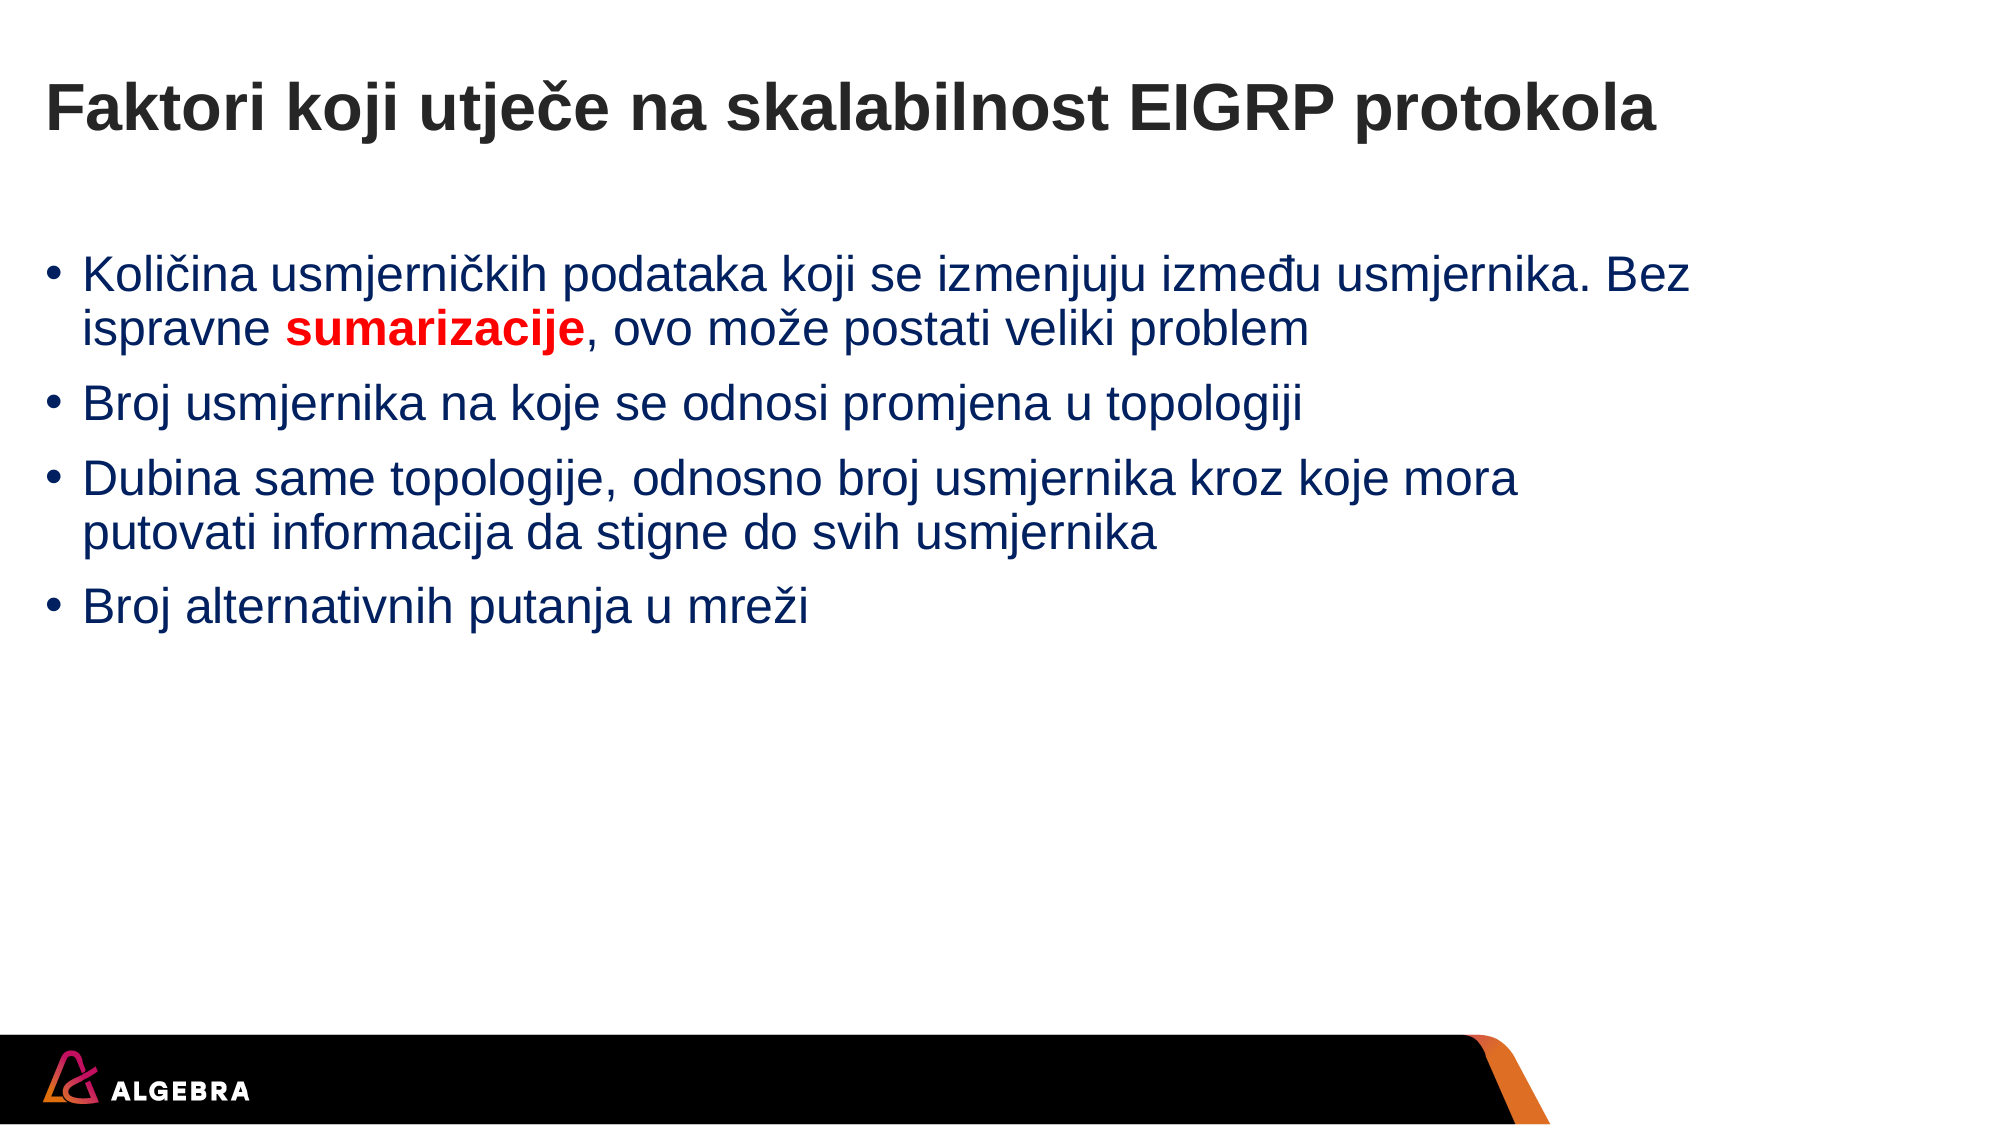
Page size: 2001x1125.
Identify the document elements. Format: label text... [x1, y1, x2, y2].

picture [0, 1034, 1733, 1125]
title Faktori koji utječe na skalabilnost EIGRP protokola [30, 17, 1828, 201]
list Količina usmjerničkih podataka koji se izmenjuju između usmjernika. Bez ispravne sumarizacije, ovo može postati veliki problem Broj usmjernika na koje se odnosi promjena u topologiji Dubina same topologije, odnosno broj usmjernika kroz koje mora putovati informacija da stigne do svih usmjernika Broj alternativnih putanja u mreži [30, 240, 1715, 979]
